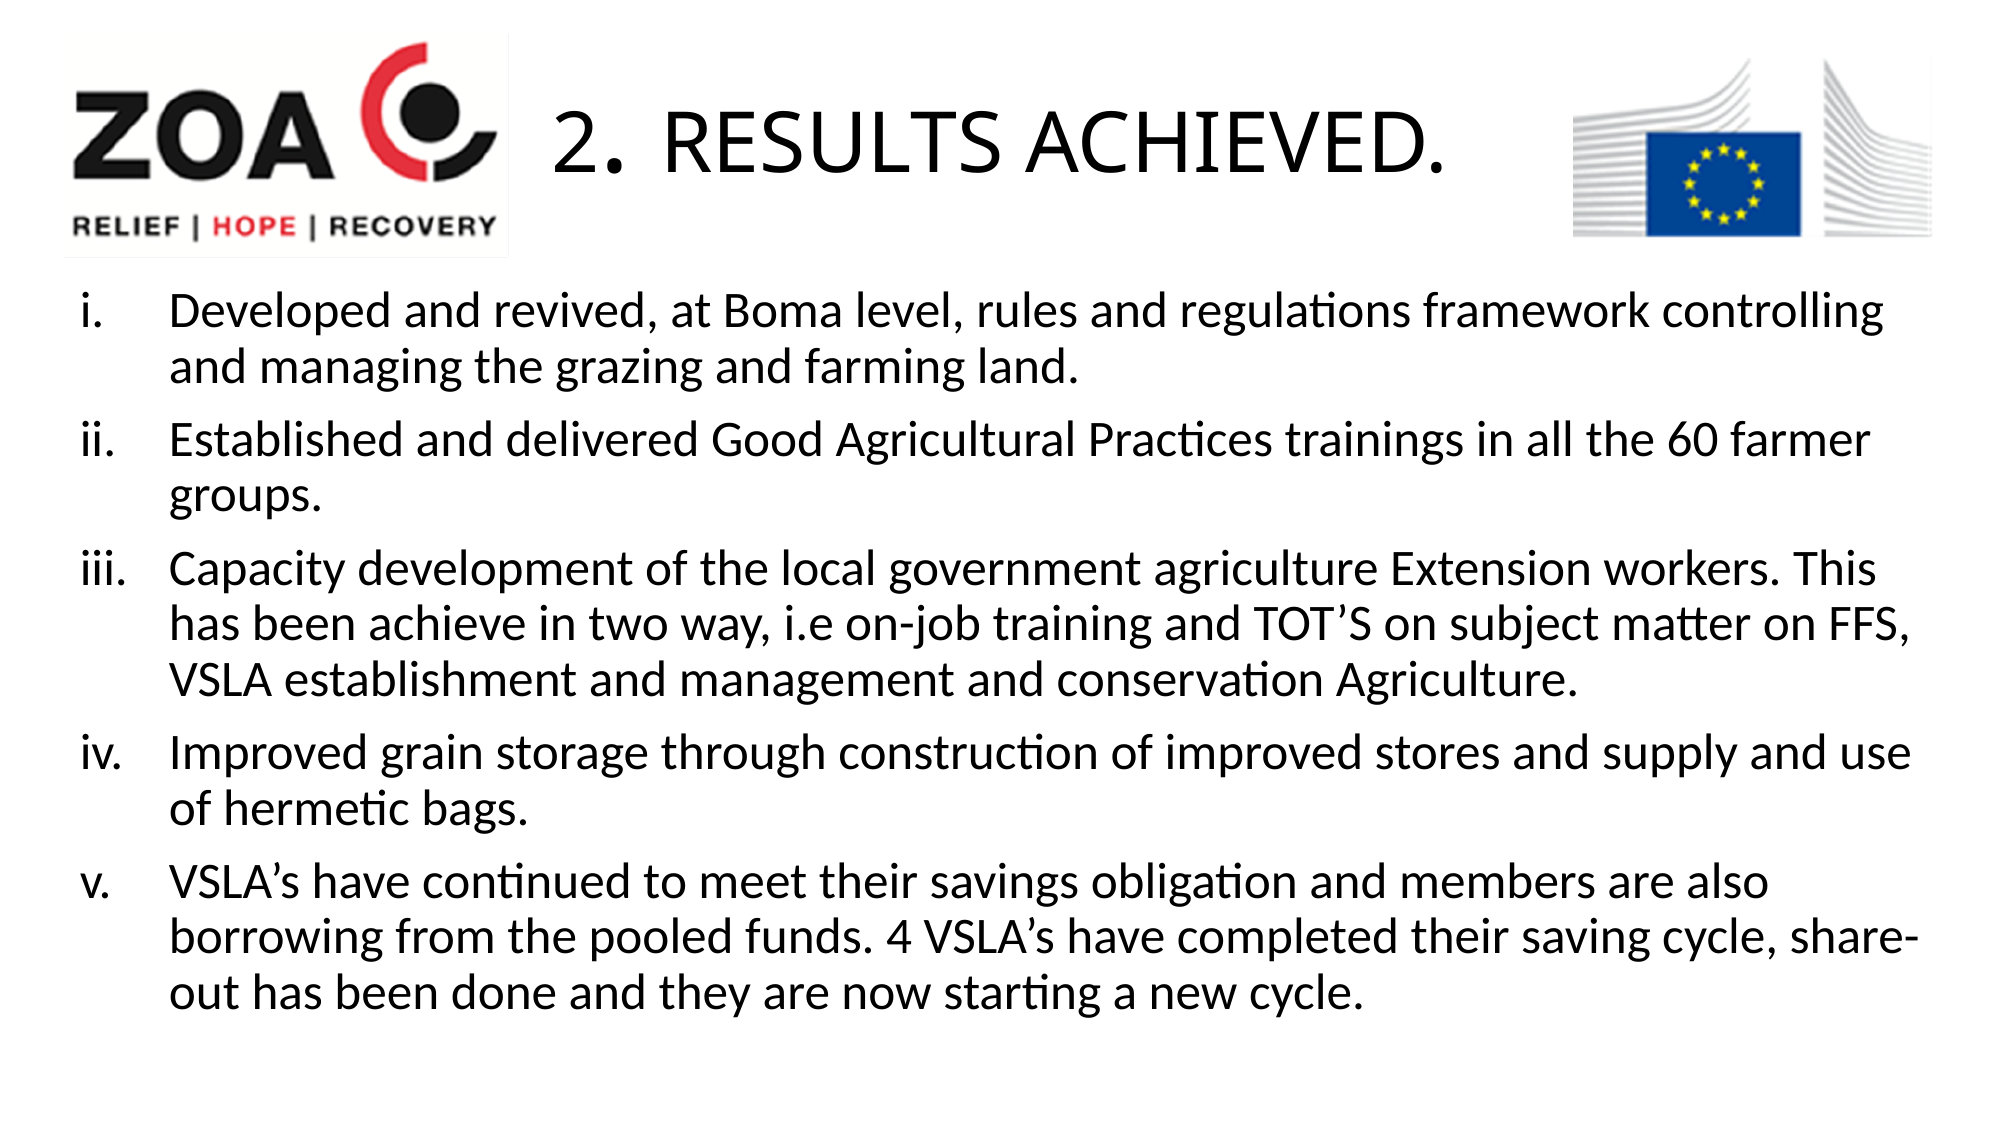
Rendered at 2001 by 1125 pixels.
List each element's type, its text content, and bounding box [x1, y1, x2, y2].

picture [64, 33, 509, 258]
subtitle Developed and revived, at Boma level, rules and regulations framework controlling and managing the grazing and farming land. Established and delivered Good Agricultural Practices trainings in all the 60 farmer groups. Capacity development of the local government agriculture Extension workers. This has been achieve in two way, i.e on-job training and TOT’S on subject matter on FFS, VSLA establishment and management and conservation Agriculture. Improved grain storage through construction of improved stores and supply and use of hermetic bags. VSLA’s have continued to meet their savings obligation and members are also borrowing from the pooled funds. 4 VSLA’s have completed their saving cycle, share-out has been done and they are now starting a new cycle. [64, 276, 1973, 1040]
title 2. RESULTS ACHIEVED. [509, 64, 1573, 205]
picture [1573, 58, 1936, 241]
